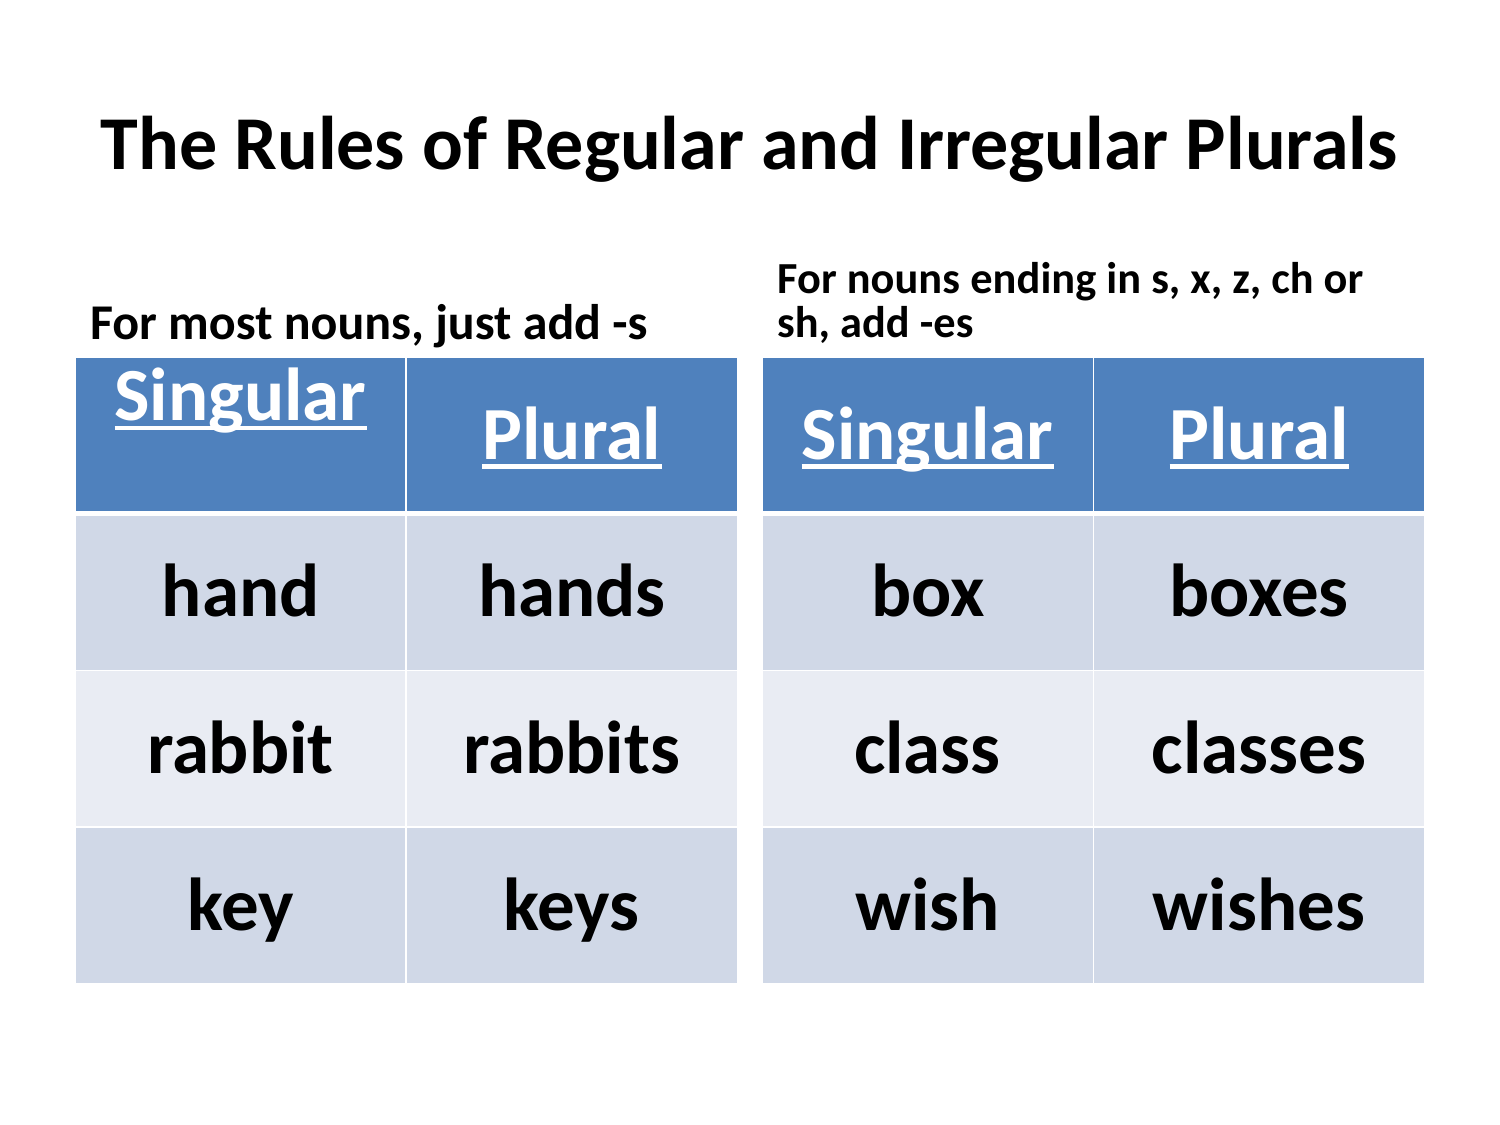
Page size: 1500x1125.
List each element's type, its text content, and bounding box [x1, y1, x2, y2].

table_cell wishes [1094, 828, 1424, 983]
table_cell class [763, 671, 1093, 826]
table_header Singular [763, 358, 1093, 511]
table_cell keys [407, 828, 737, 983]
table_cell boxes [1094, 516, 1424, 670]
table_header Plural [407, 358, 737, 511]
table_cell rabbits [407, 671, 737, 826]
table_cell hands [407, 516, 737, 670]
table_header Plural [1094, 358, 1424, 511]
table_cell hand [76, 516, 405, 670]
table_cell box [763, 516, 1093, 670]
table_cell classes [1094, 671, 1424, 826]
list For most nouns, just add -s [75, 251, 738, 356]
title The Rules of Regular and Irregular Plurals [75, 45, 1425, 233]
table_cell key [76, 828, 405, 983]
table_header Singular [76, 358, 405, 511]
list For nouns ending in s, x, z, ch or sh, add -es [761, 251, 1425, 356]
table_cell rabbit [76, 671, 405, 826]
table_cell wish [763, 828, 1093, 983]
